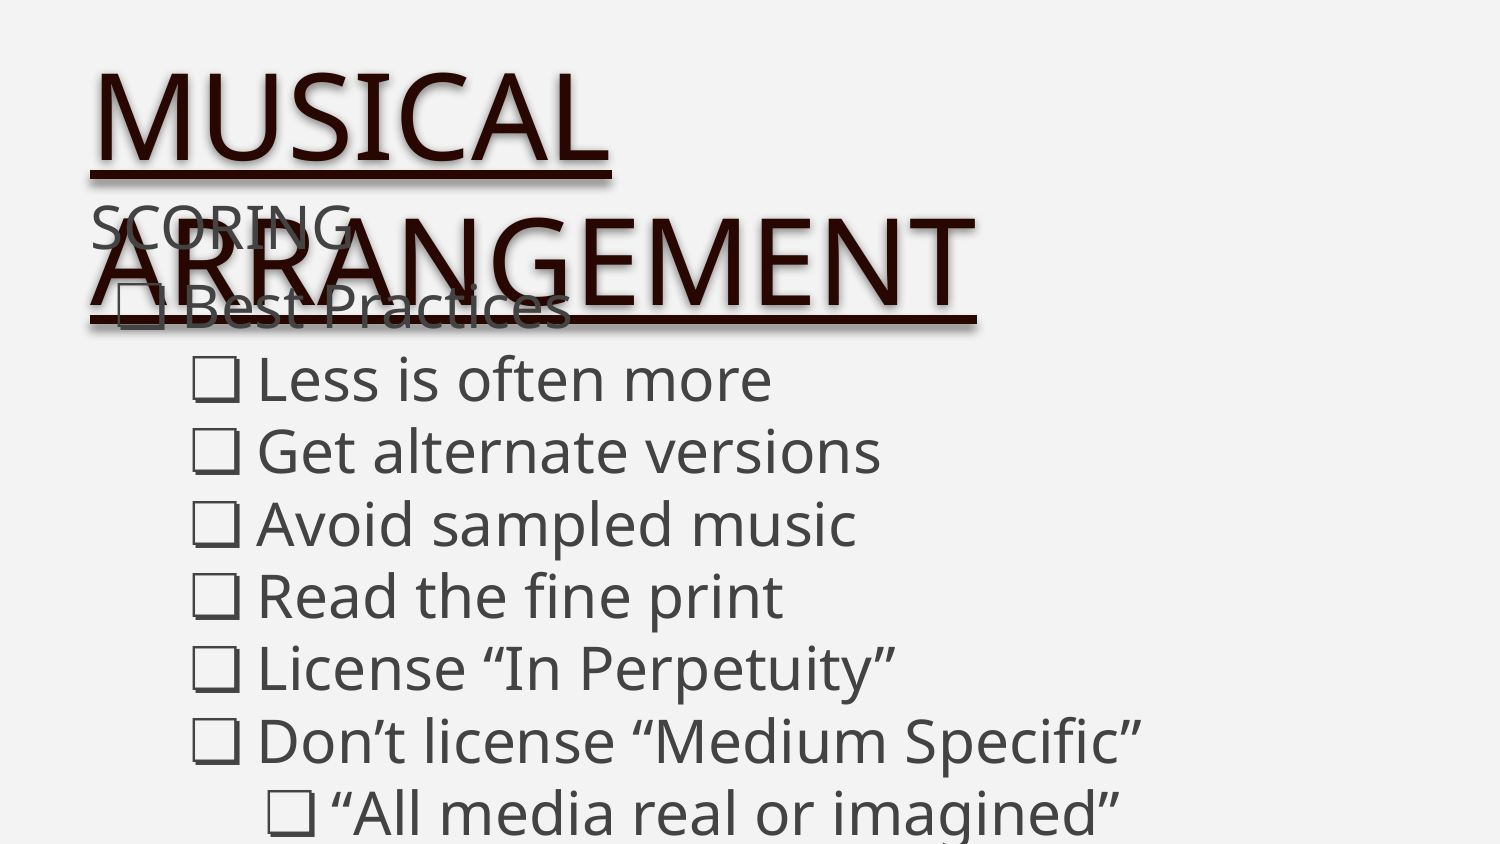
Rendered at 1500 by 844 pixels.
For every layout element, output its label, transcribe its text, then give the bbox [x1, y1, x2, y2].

text_box SCORING [75, 174, 1425, 247]
text_box MUSICAL ARRANGEMENT [75, 24, 1425, 174]
text_box Best Practices Less is often more Get alternate versions Avoid sampled music Read the fine print License “In Perpetuity” Don’t license “Medium Specific” “All media real or imagined” [91, 253, 1425, 844]
